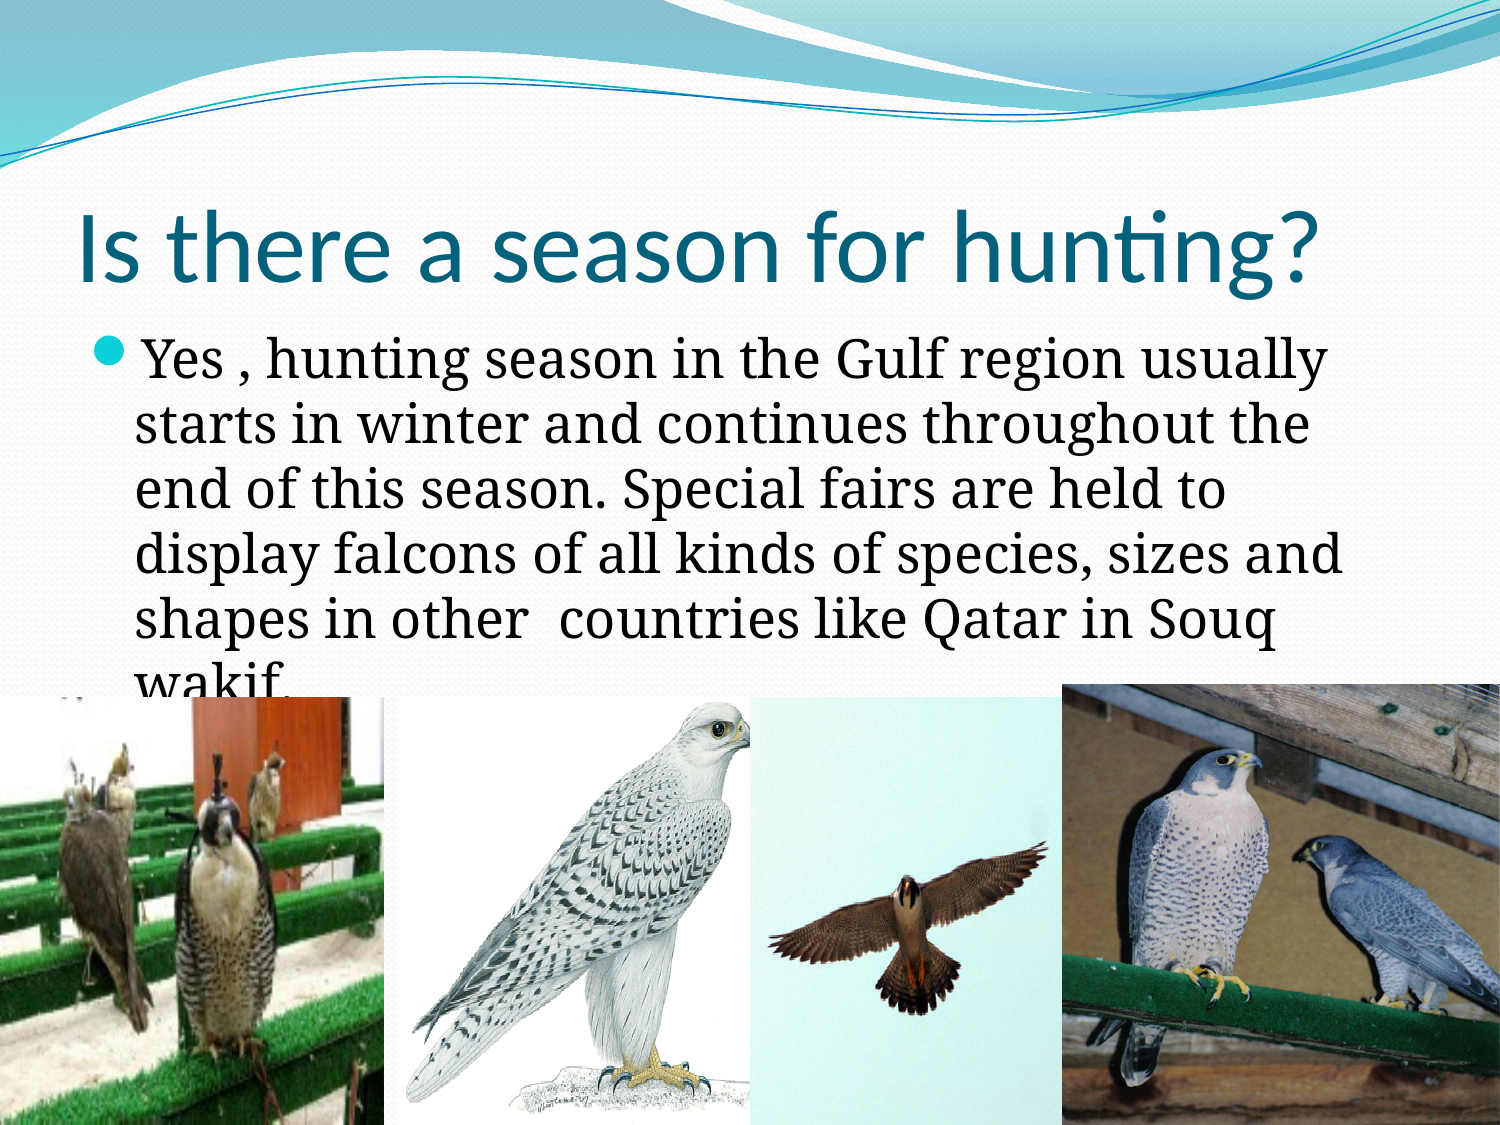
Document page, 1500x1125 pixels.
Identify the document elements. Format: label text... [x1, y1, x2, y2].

title Is there a season for hunting? [75, 115, 1425, 303]
picture [0, 697, 385, 1125]
list Yes , hunting season in the Gulf region usually starts in winter and continues throughout the end of this season. Special fairs are held to display falcons of all kinds of species, sizes and shapes in other countries like Qatar in Souq wakif. [75, 317, 1425, 688]
picture [1062, 684, 1500, 1125]
picture [399, 697, 1057, 1125]
